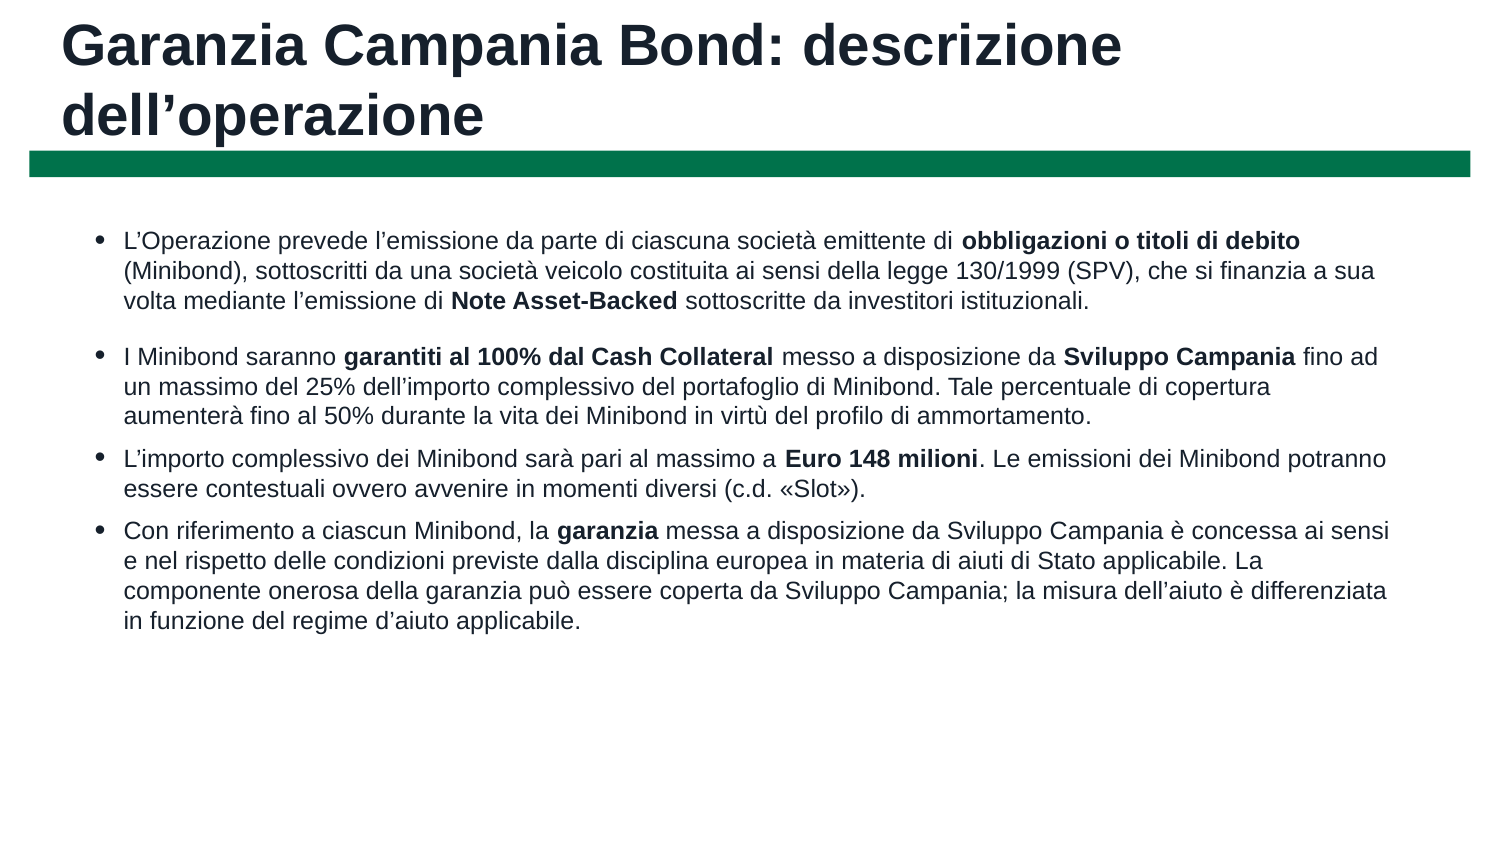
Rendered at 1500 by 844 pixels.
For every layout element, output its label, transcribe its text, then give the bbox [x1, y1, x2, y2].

title Garanzia Campania Bond: descrizione dell’operazione [61, 5, 1495, 147]
text_box L’Operazione prevede l’emissione da parte di ciascuna società emittente di obbligazioni o titoli di debito (Minibond), sottoscritti da una società veicolo costituita ai sensi della legge 130/1999 (SPV), che si finanzia a sua volta mediante l’emissione di Note Asset-Backed sottoscritte da investitori istituzionali. I Minibond saranno garantiti al 100% dal Cash Collateral messo a disposizione da Sviluppo Campania fino ad un massimo del 25% dell’importo complessivo del portafoglio di Minibond. Tale percentuale di copertura aumenterà fino al 50% durante la vita dei Minibond in virtù del profilo di ammortamento. L’importo complessivo dei Minibond sarà pari al massimo a Euro 148 milioni. Le emissioni dei Minibond potranno essere contestuali ovvero avvenire in momenti diversi (c.d. «Slot»). Con riferimento a ciascun Minibond, la garanzia messa a disposizione da Sviluppo Campania è concessa ai sensi e nel rispetto delle condizioni previste dalla disciplina europea in materia di aiuti di Stato applicabile. La componente onerosa della garanzia può essere coperta da Sviluppo Campania; la misura dell’aiuto è differenziata in funzione del regime d’aiuto applicabile. [94, 225, 1400, 635]
